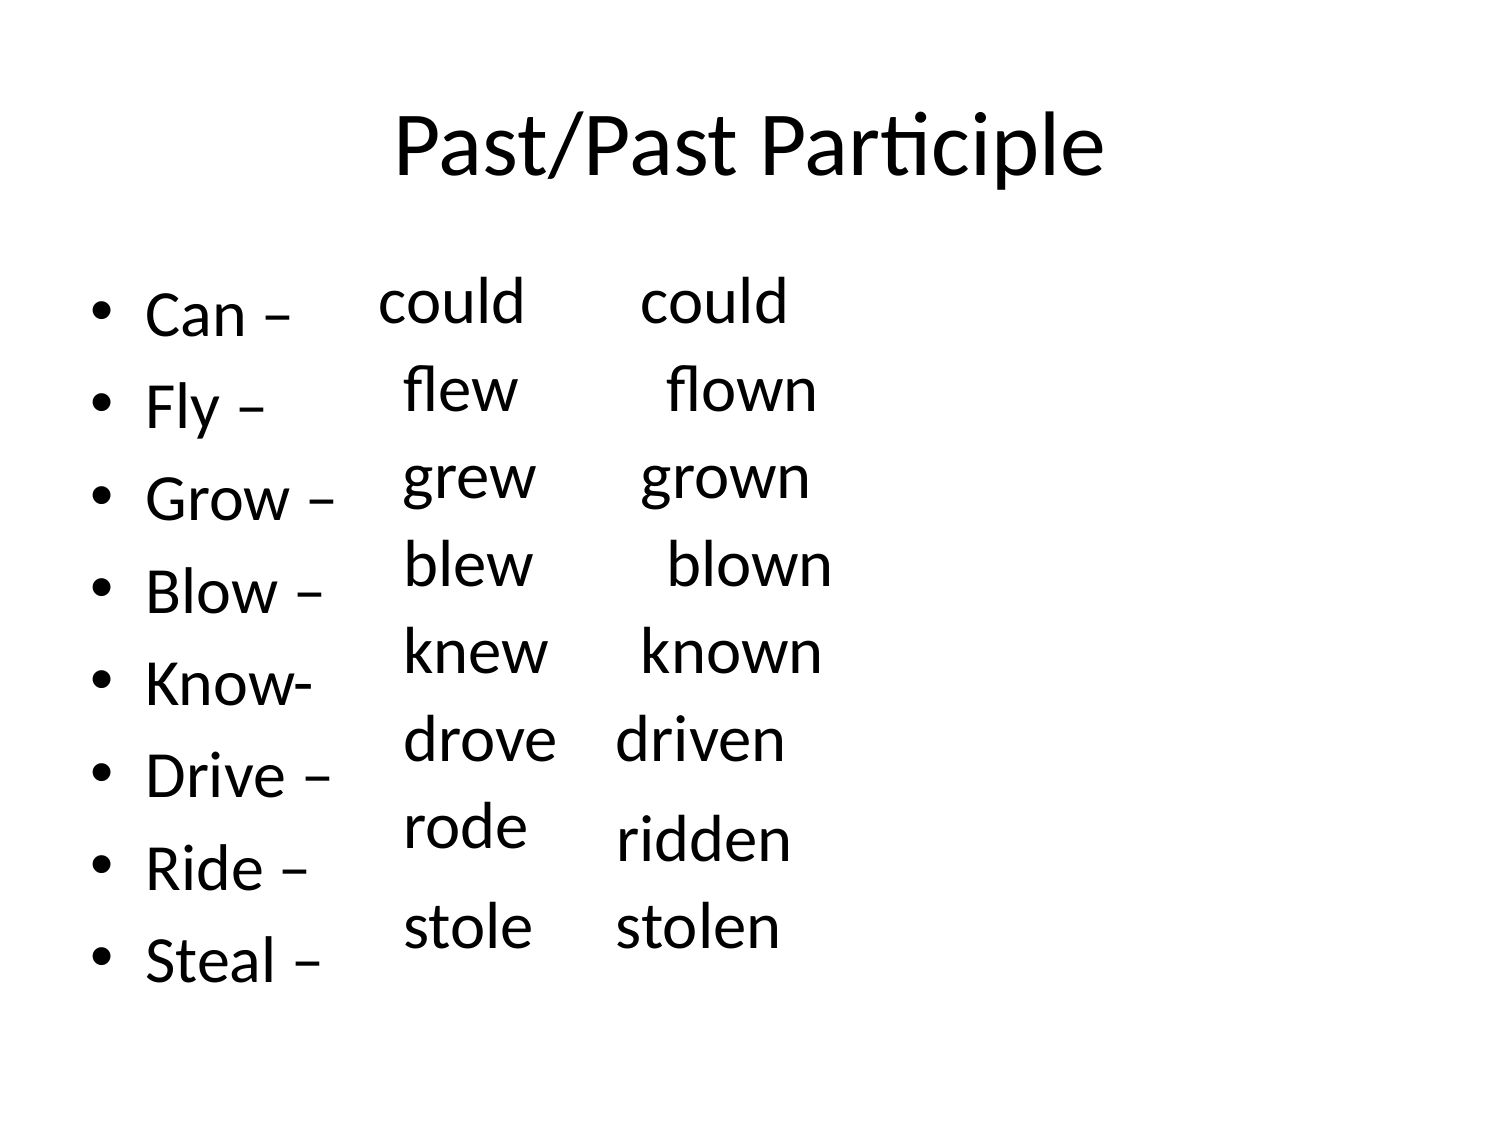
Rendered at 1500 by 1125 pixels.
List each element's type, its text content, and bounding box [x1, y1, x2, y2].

list Can – Fly – Grow – Blow – Know- Drive – Ride – Steal – [75, 262, 1038, 1005]
text_box knew [388, 599, 564, 687]
text_box could [625, 249, 804, 345]
text_box ridden [601, 787, 808, 883]
text_box stolen [601, 874, 797, 970]
text_box rode [388, 774, 544, 870]
text_box stole [388, 874, 549, 970]
text_box flown [651, 337, 834, 433]
text_box could [363, 249, 542, 345]
text_box flew [388, 337, 535, 424]
text_box drove [388, 687, 574, 783]
text_box known [626, 599, 839, 695]
text_box blew [388, 512, 550, 599]
text_box grown [625, 424, 828, 520]
text_box grew [388, 424, 553, 520]
title Past/Past Participle [75, 45, 1425, 233]
text_box driven [601, 687, 803, 783]
text_box blown [651, 512, 849, 608]
